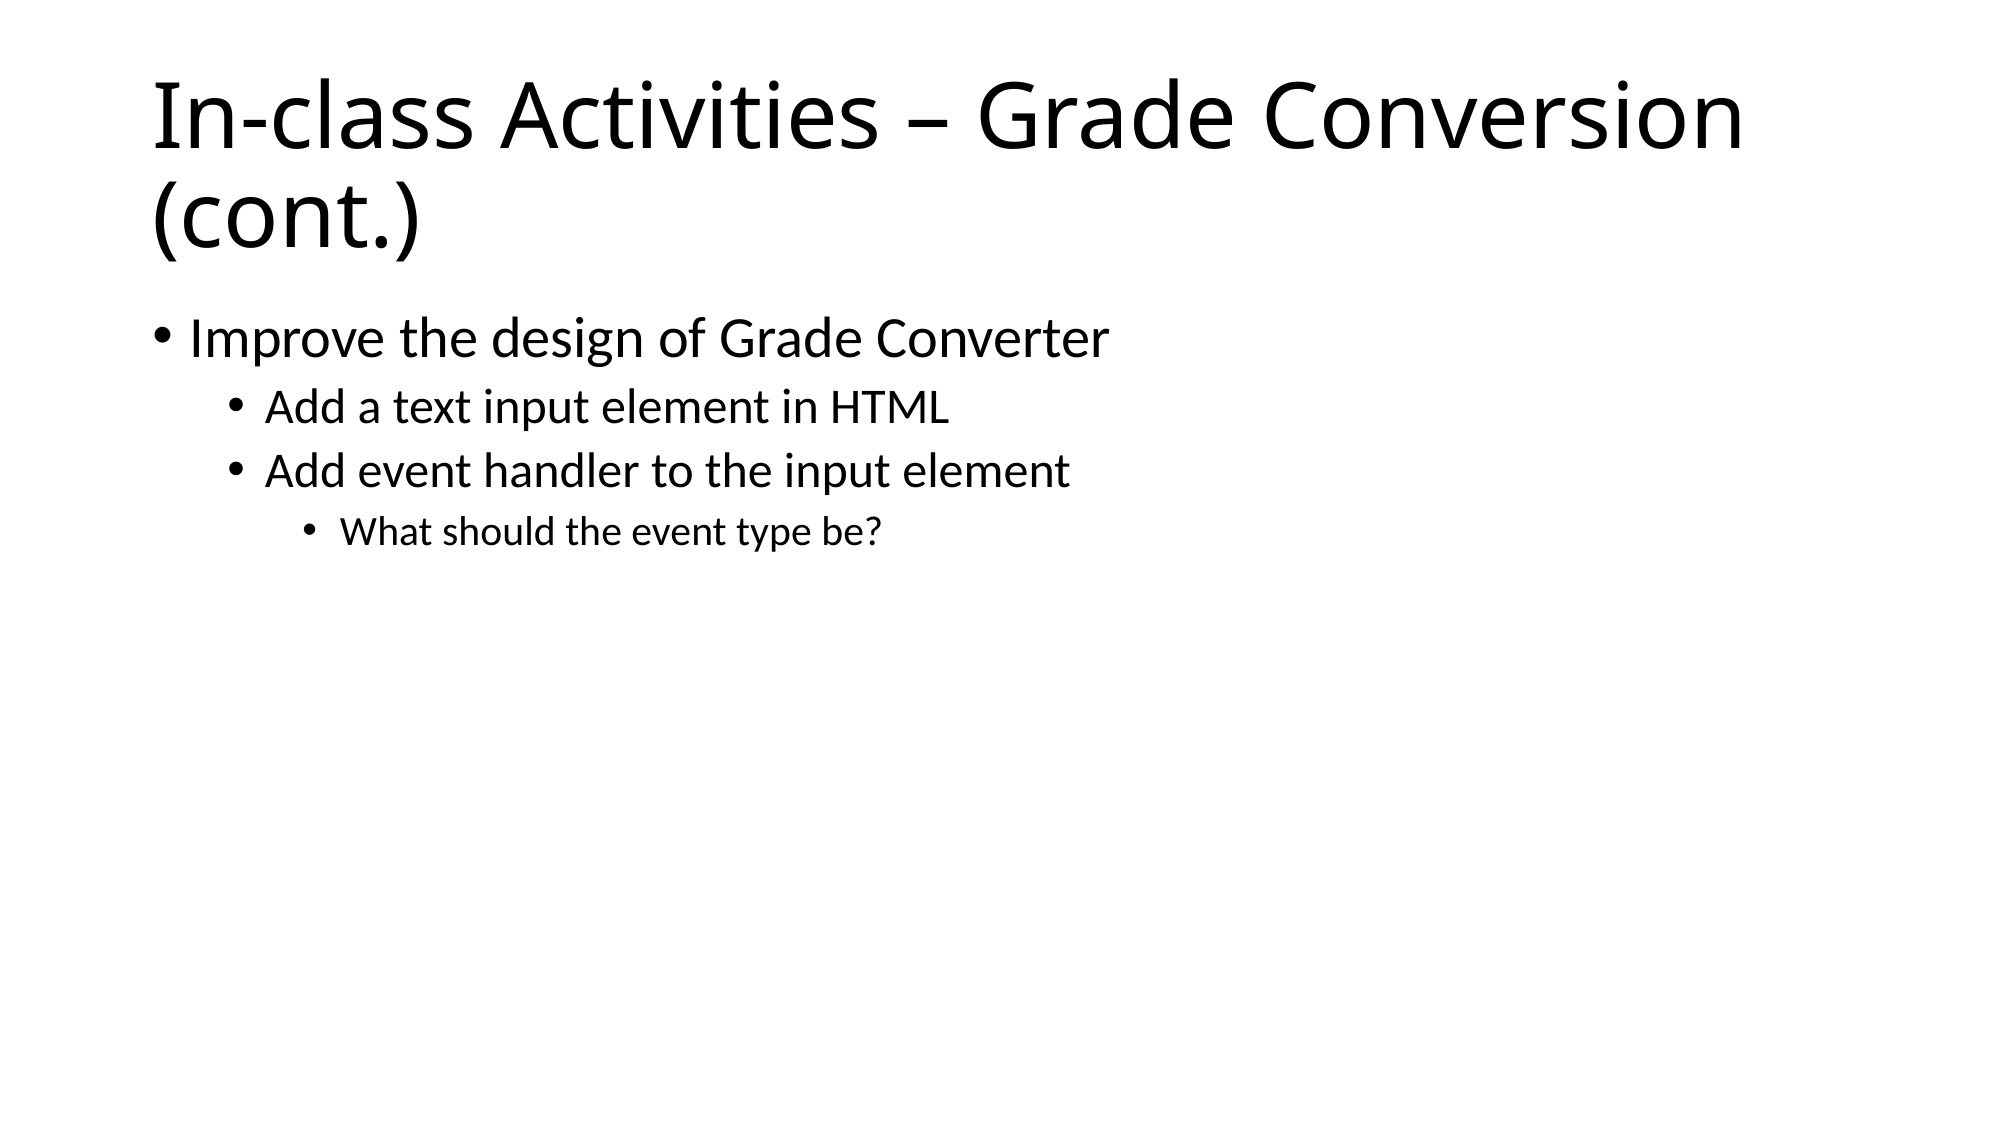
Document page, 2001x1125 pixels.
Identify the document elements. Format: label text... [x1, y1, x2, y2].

list Improve the design of Grade Converter Add a text input element in HTML Add event handler to the input element What should the event type be? [137, 299, 1863, 1014]
title In-class Activities – Grade Conversion (cont.) [137, 59, 1863, 278]
